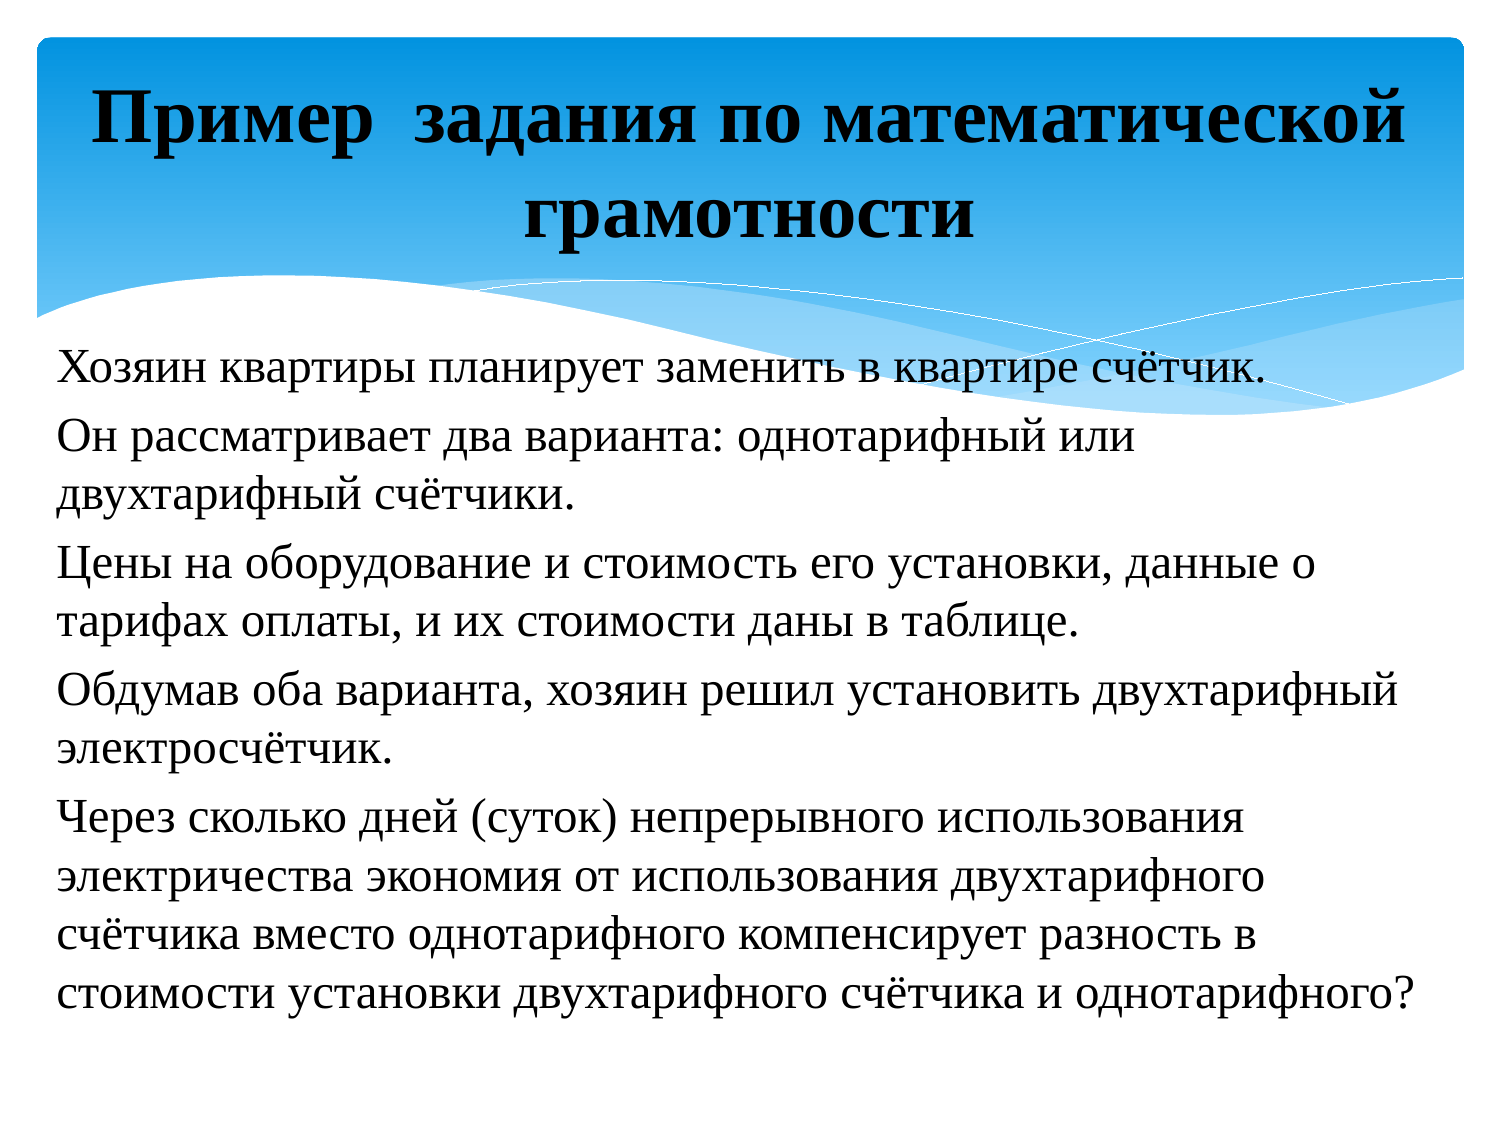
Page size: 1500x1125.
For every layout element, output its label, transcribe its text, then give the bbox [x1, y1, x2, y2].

title Пример задания по математической грамотности [75, 55, 1425, 261]
list Хозяин квартиры планирует заменить в квартире счётчик. Он рассматривает два варианта: однотарифный или двухтарифный счётчики. Цены на оборудование и стоимость его установки, данные о тарифах оплаты, и их стоимости даны в таблице. Обдумав оба варианта, хозяин решил установить двухтарифный электросчётчик. Через сколько дней (суток) непрерывного использования электричества экономия от использования двухтарифного счётчика вместо однотарифного компенсирует разность в стоимости установки двухтарифного счётчика и однотарифного? [41, 326, 1459, 1071]
